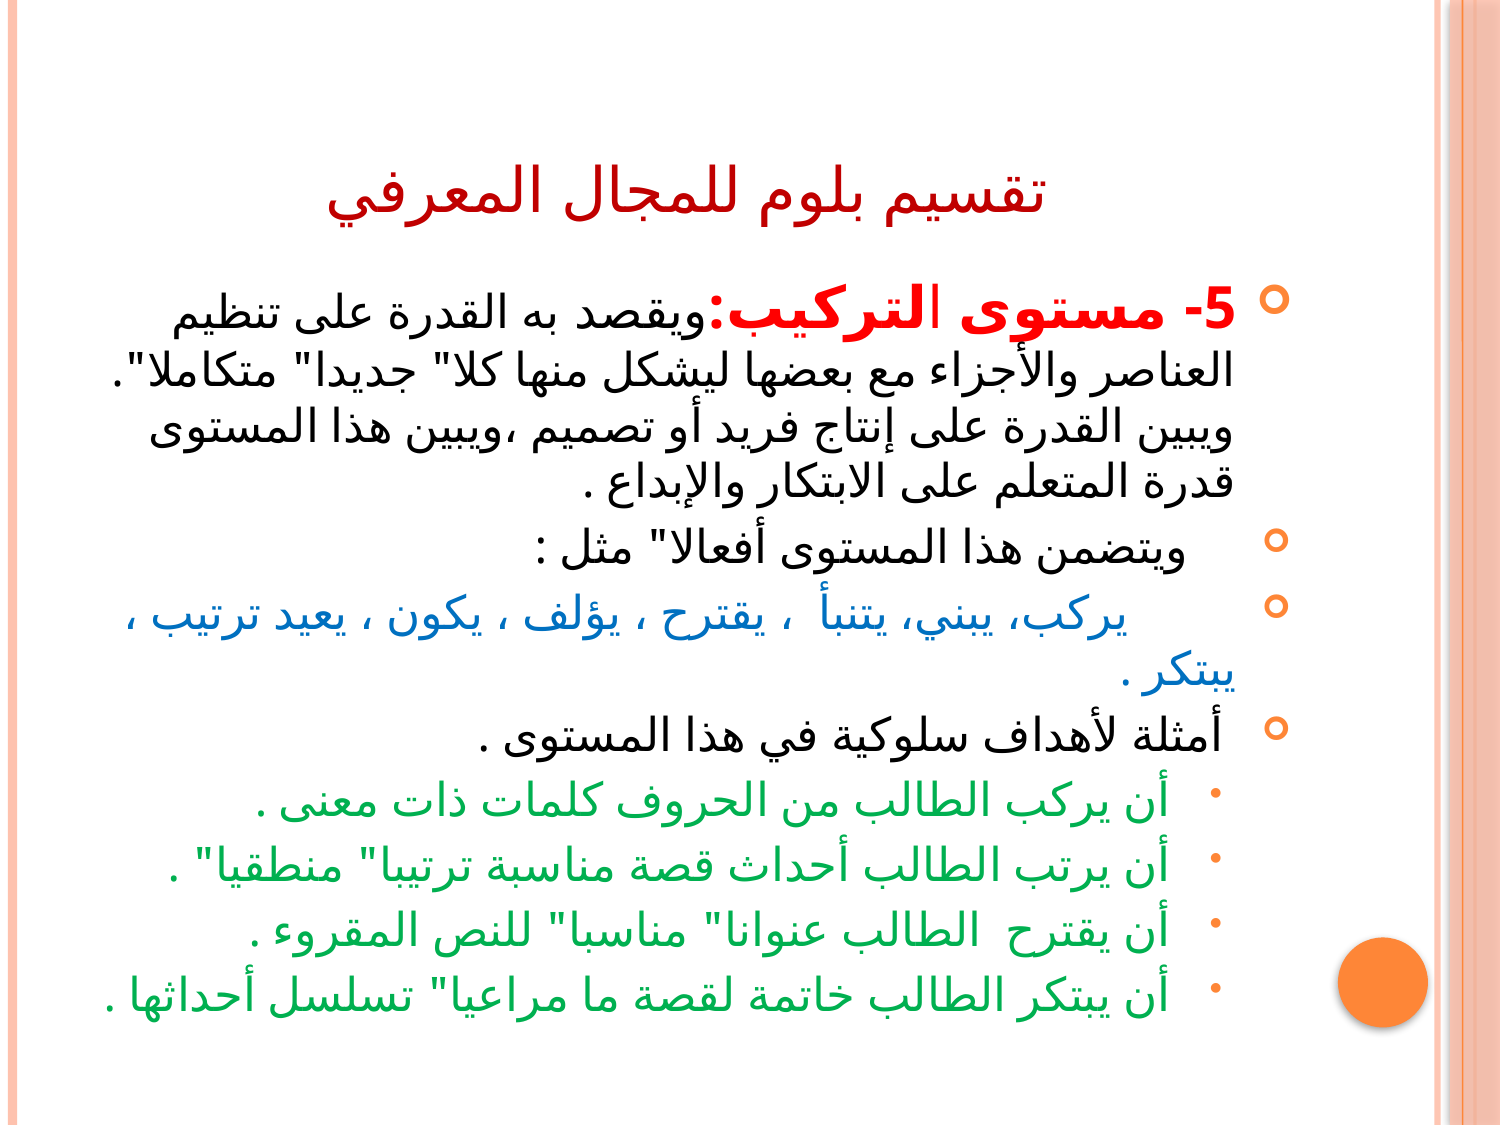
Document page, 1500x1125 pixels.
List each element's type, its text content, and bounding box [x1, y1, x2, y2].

list 5- مستوى التركيب:ويقصد به القدرة على تنظيم العناصر والأجزاء مع بعضها ليشكل منها كلا" جديدا" متكاملا". ويبين القدرة على إنتاج فريد أو تصميم ،ويبين هذا المستوى قدرة المتعلم على الابتكار والإبداع . ويتضمن هذا المستوى أفعالا" مثل : يركب، يبني، يتنبأ ، يقترح ، يؤلف ، يكون ، يعيد ترتيب ، يبتكر . أمثلة لأهداف سلوكية في هذا المستوى . أن يركب الطالب من الحروف كلمات ذات معنى . أن يرتب الطالب أحداث قصة مناسبة ترتيبا" منطقيا" . أن يقترح الطالب عنوانا" مناسبا" للنص المقروء . أن يبتكر الطالب خاتمة لقصة ما مراعيا" تسلسل أحداثها . [75, 262, 1300, 1062]
title تقسيم بلوم للمجال المعرفي [75, 45, 1300, 233]
